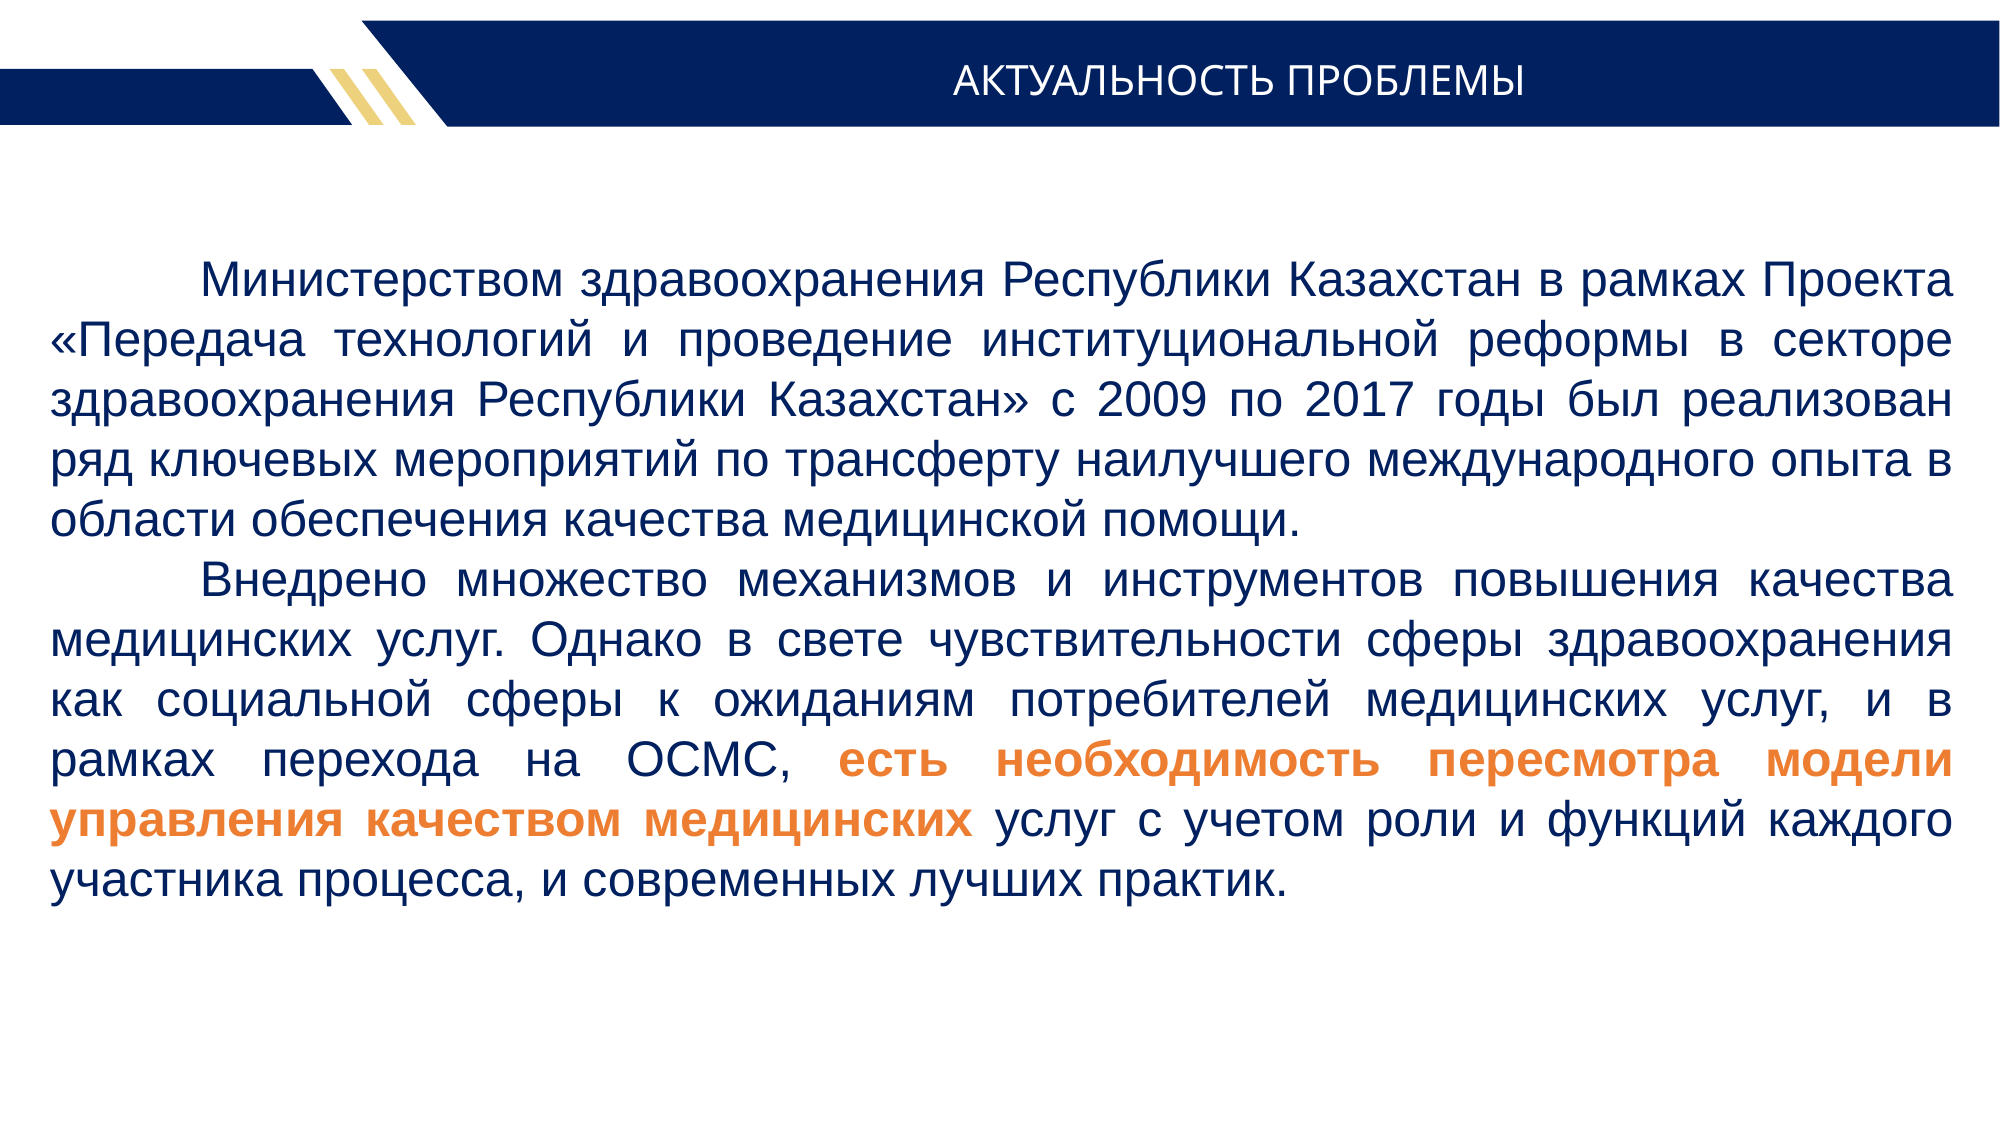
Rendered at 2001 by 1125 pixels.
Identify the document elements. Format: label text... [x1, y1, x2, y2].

text_box [361, 68, 416, 125]
text_box [0, 68, 353, 125]
text_box [361, 20, 2000, 127]
text_box Министерством здравоохранения Республики Казахстан в рамках Проекта «Передача технологий и проведение институциональной реформы в секторе здравоохранения Республики Казахстан» с 2009 по 2017 годы был реализован ряд ключевых мероприятий по трансферту наилучшего международного опыта в области обеспечения качества медицинской помощи. Внедрено множество механизмов и инструментов повышения качества медицинских услуг. Однако в свете чувствительности сферы здравоохранения как социальной сферы к ожиданиям потребителей медицинских услуг, и в рамках перехода на ОСМС, есть необходимость пересмотра модели управления качеством медицинских услуг с учетом роли и функций каждого участника процесса, и современных лучших практик. [35, 238, 1969, 914]
text_box [329, 68, 384, 125]
title АКТУАЛЬНОСТЬ ПРОБЛЕМЫ [476, 25, 2000, 132]
